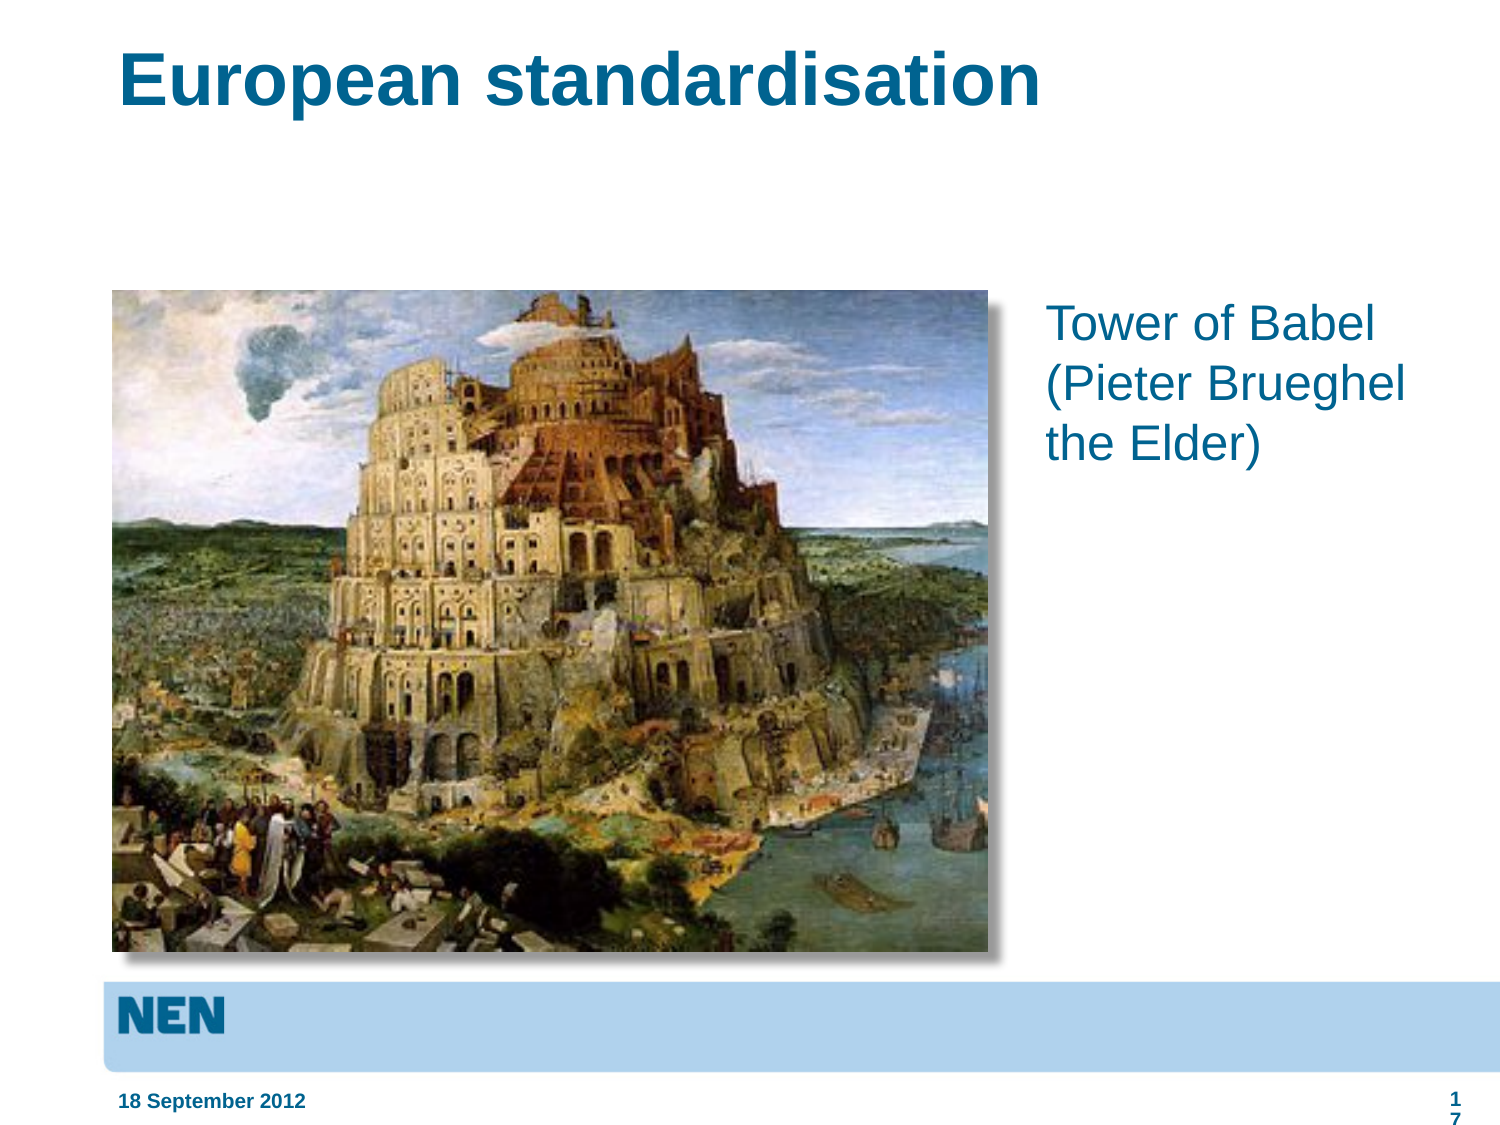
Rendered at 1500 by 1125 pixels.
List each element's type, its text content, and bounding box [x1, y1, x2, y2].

slide_number 17 [1449, 1085, 1471, 1113]
picture [0, 0, 1500, 1125]
title European standardisation [118, 62, 1388, 225]
text_box Tower of Babel (Pieter Brueghel the Elder) [1045, 290, 1436, 677]
text_box 18 September 2012 [118, 1087, 1144, 1113]
